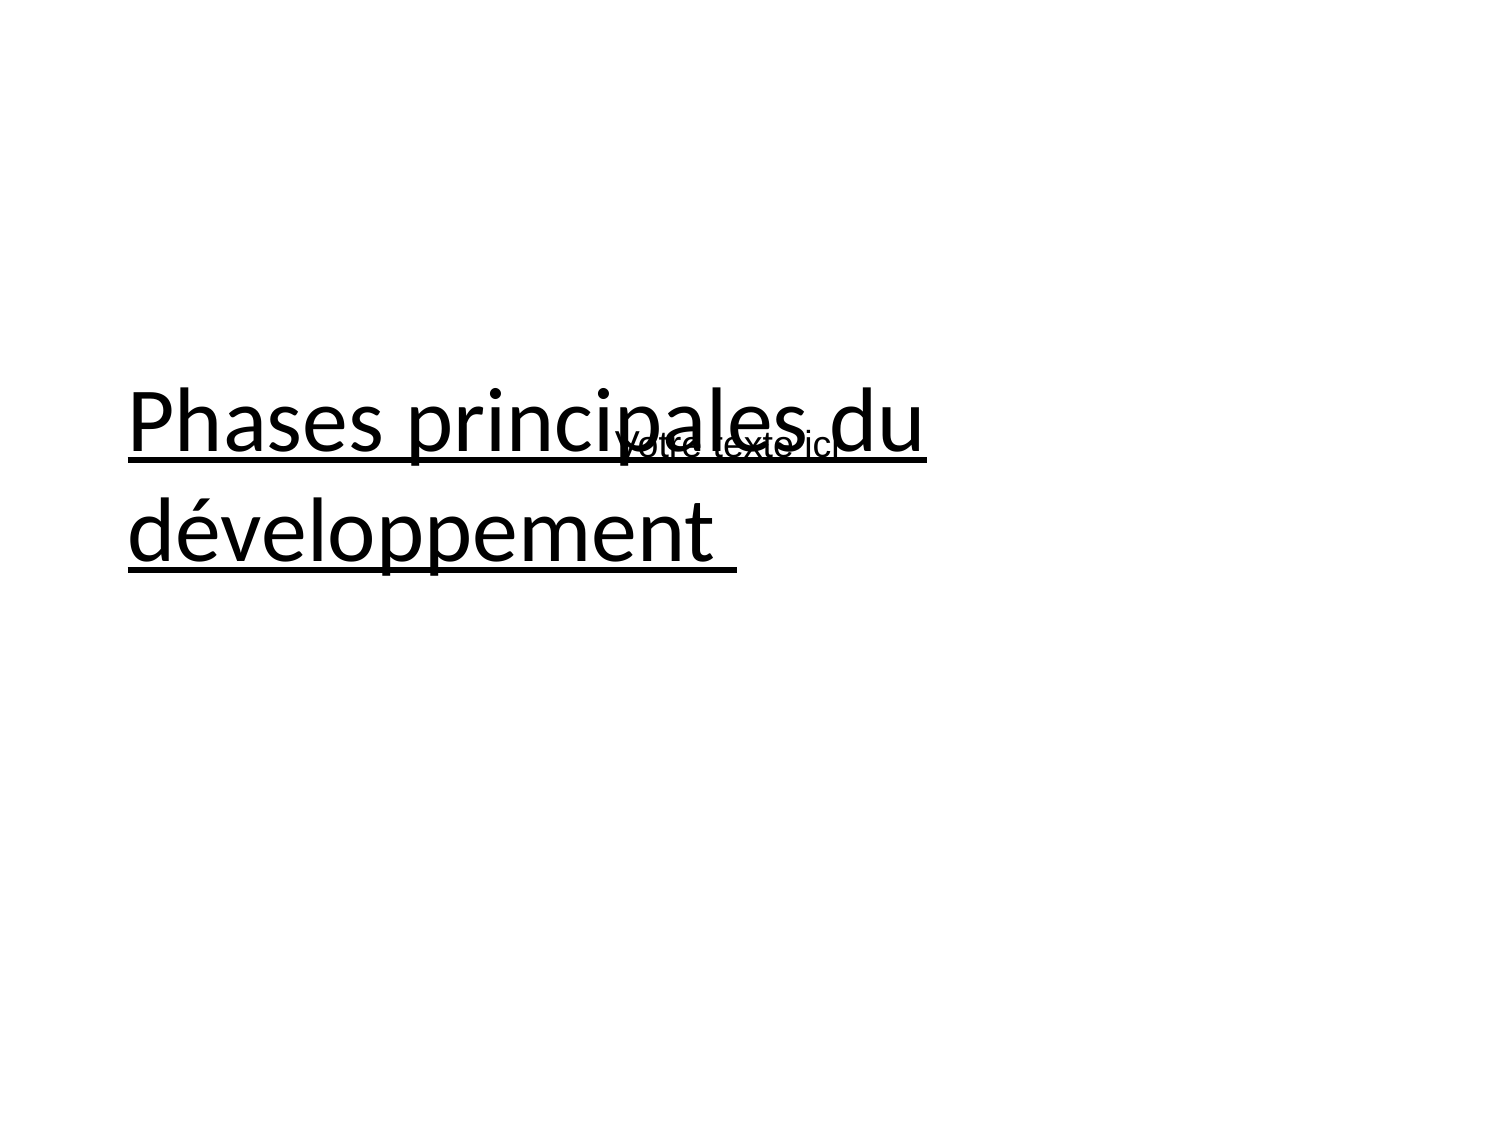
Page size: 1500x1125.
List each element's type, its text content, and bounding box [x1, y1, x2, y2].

text_box Votre texte ici [599, 412, 900, 473]
title Phases principales du développement [112, 349, 1388, 591]
